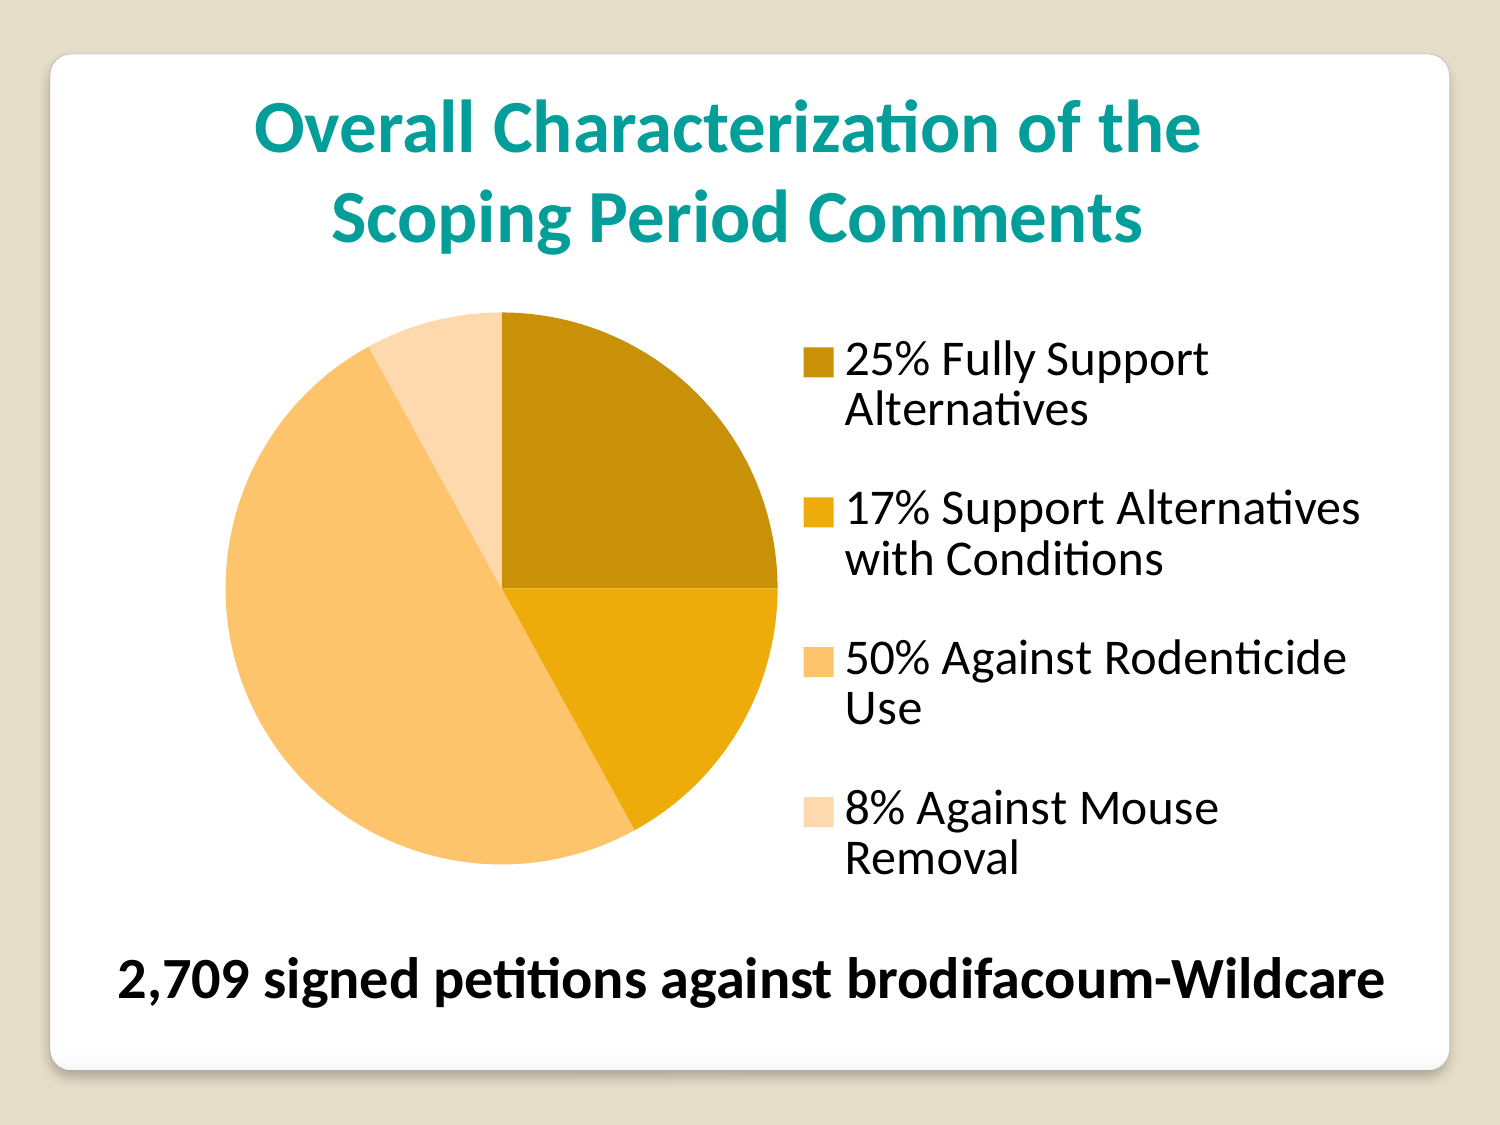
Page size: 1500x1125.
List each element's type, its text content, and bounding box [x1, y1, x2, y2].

list 2,709 signed petitions against brodifacoum-Wildcare [87, 849, 1450, 1075]
chart [124, 262, 1388, 976]
title Overall Characterization of the Scoping Period Comments [62, 187, 1413, 375]
